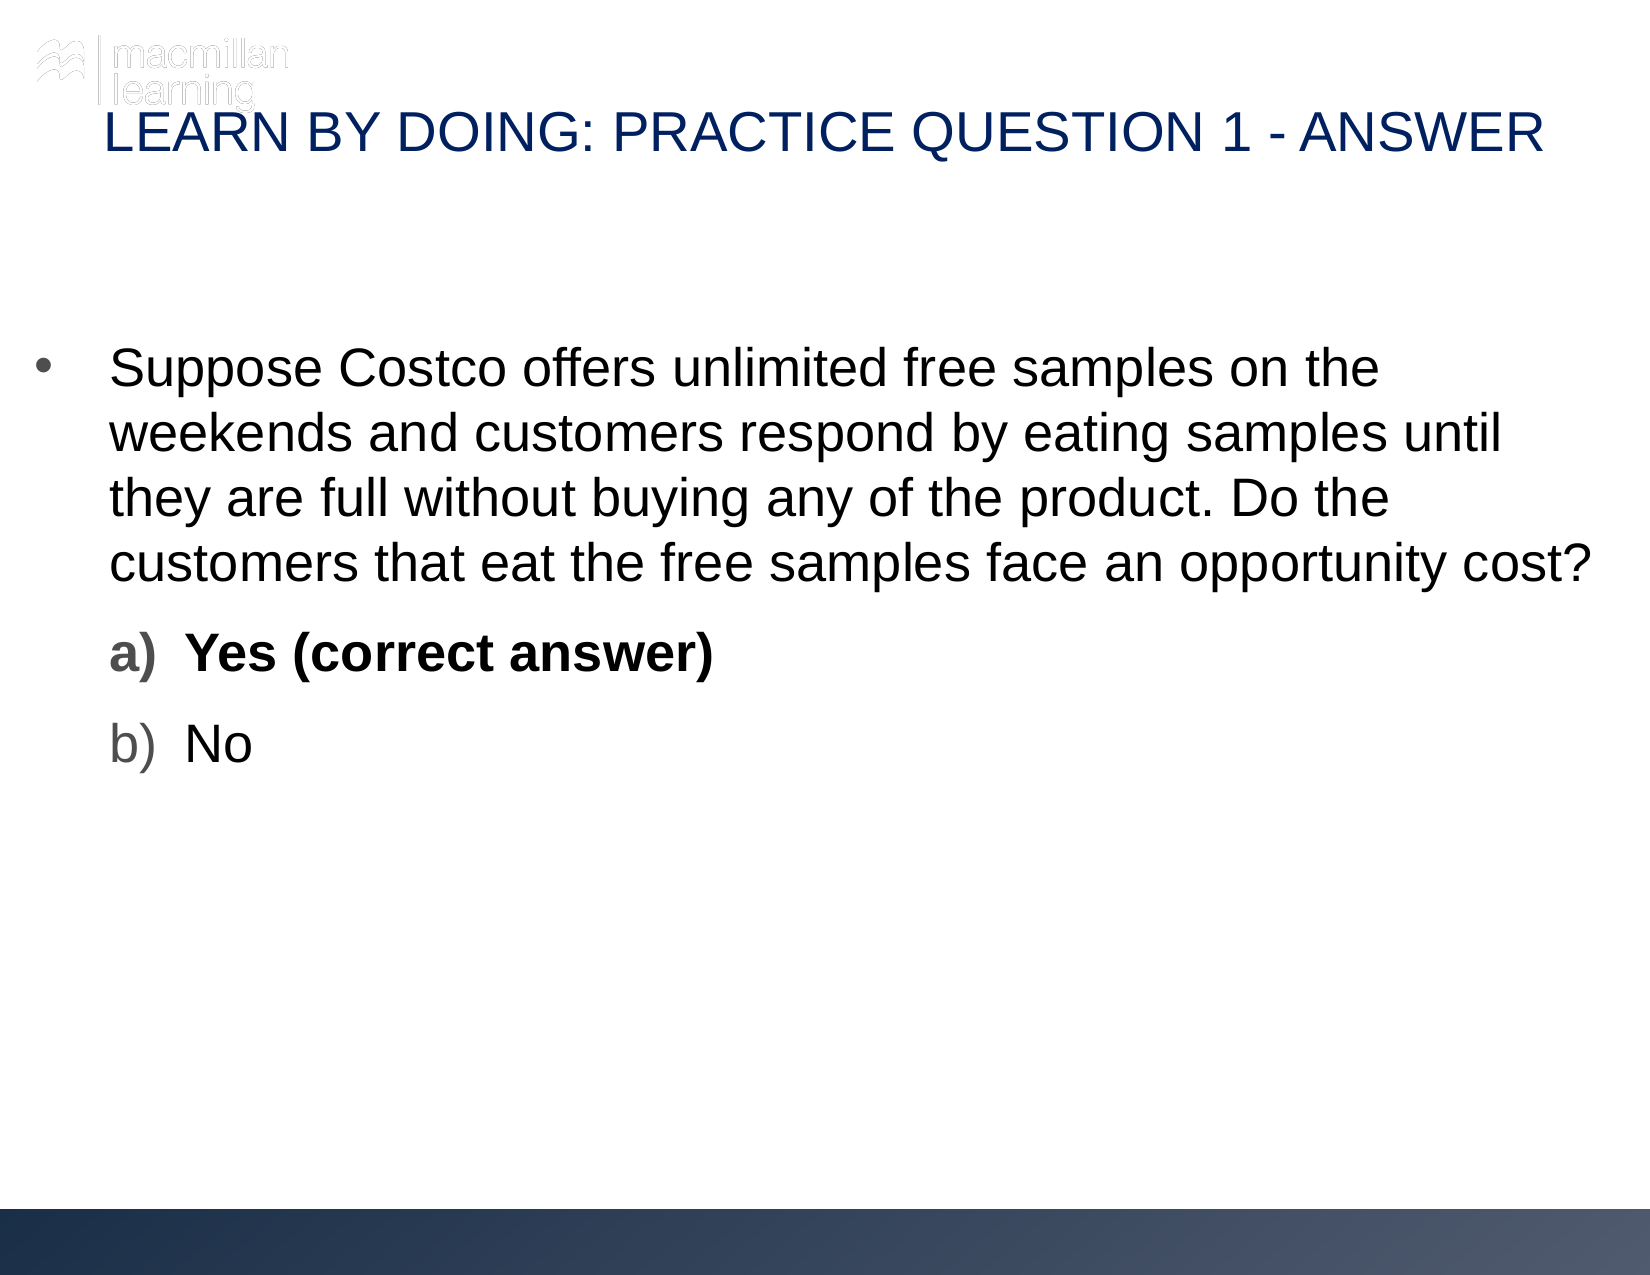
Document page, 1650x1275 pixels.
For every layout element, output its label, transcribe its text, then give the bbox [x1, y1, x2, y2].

title LEARN BY DOING: PRACTICE QUESTION 1 - ANSWER [0, 62, 1650, 197]
list Suppose Costco offers unlimited free samples on the weekends and customers respond by eating samples until they are full without buying any of the product. Do the customers that eat the free samples face an opportunity cost? Yes (correct answer) No [19, 317, 1628, 1097]
picture [37, 35, 288, 62]
